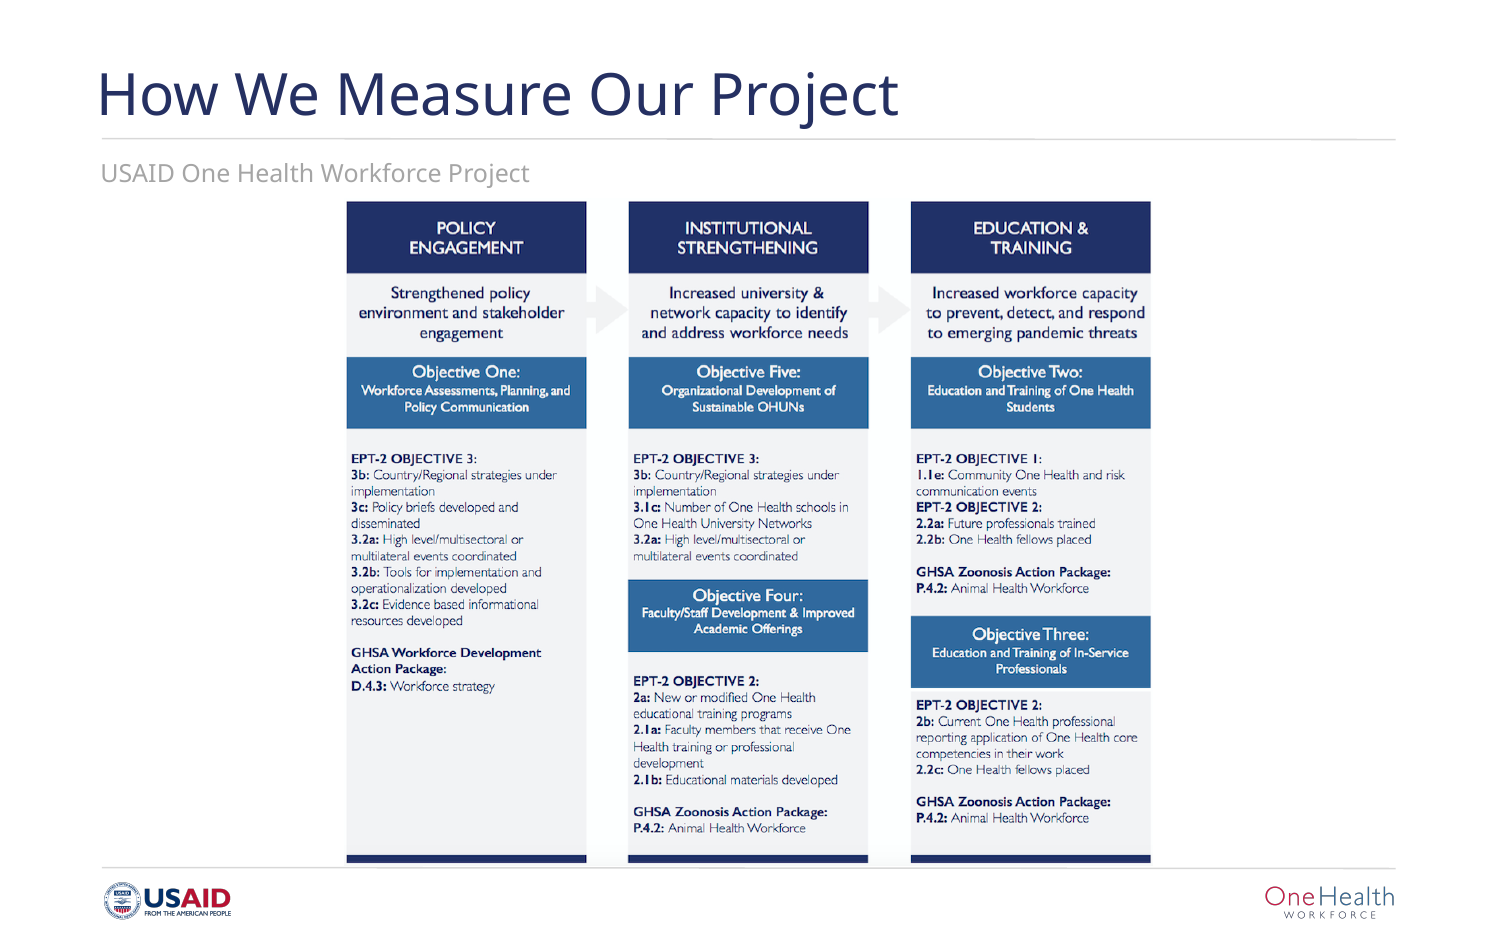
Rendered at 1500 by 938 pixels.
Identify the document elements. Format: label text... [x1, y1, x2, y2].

picture [85, 870, 248, 934]
picture [1253, 874, 1406, 931]
picture [344, 197, 1154, 866]
title How We Measure Our Project [81, 47, 1412, 136]
list USAID One Health Workforce Project [85, 153, 1412, 199]
